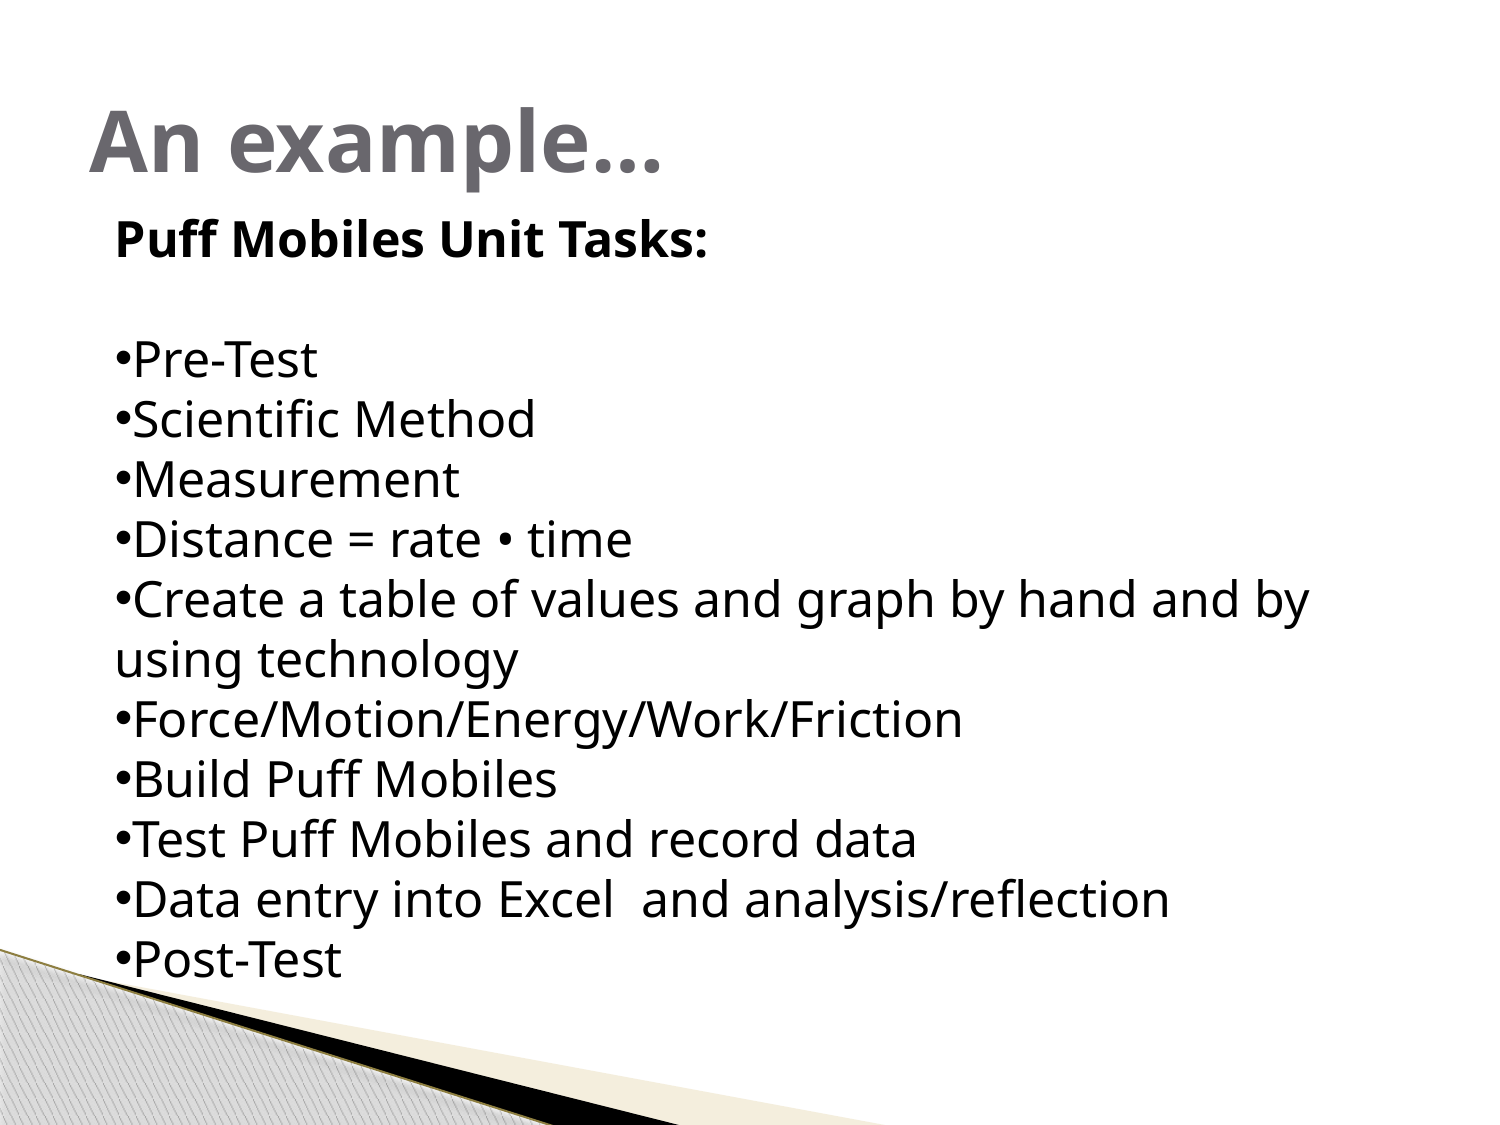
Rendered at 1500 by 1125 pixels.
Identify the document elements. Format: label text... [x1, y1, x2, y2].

title An example… [75, 45, 1425, 233]
text_box Puff Mobiles Unit Tasks: Pre-Test Scientific Method Measurement Distance = rate • time Create a table of values and graph by hand and by using technology Force/Motion/Energy/Work/Friction Build Puff Mobiles Test Puff Mobiles and record data Data entry into Excel and analysis/reflection Post-Test [99, 199, 1413, 1040]
